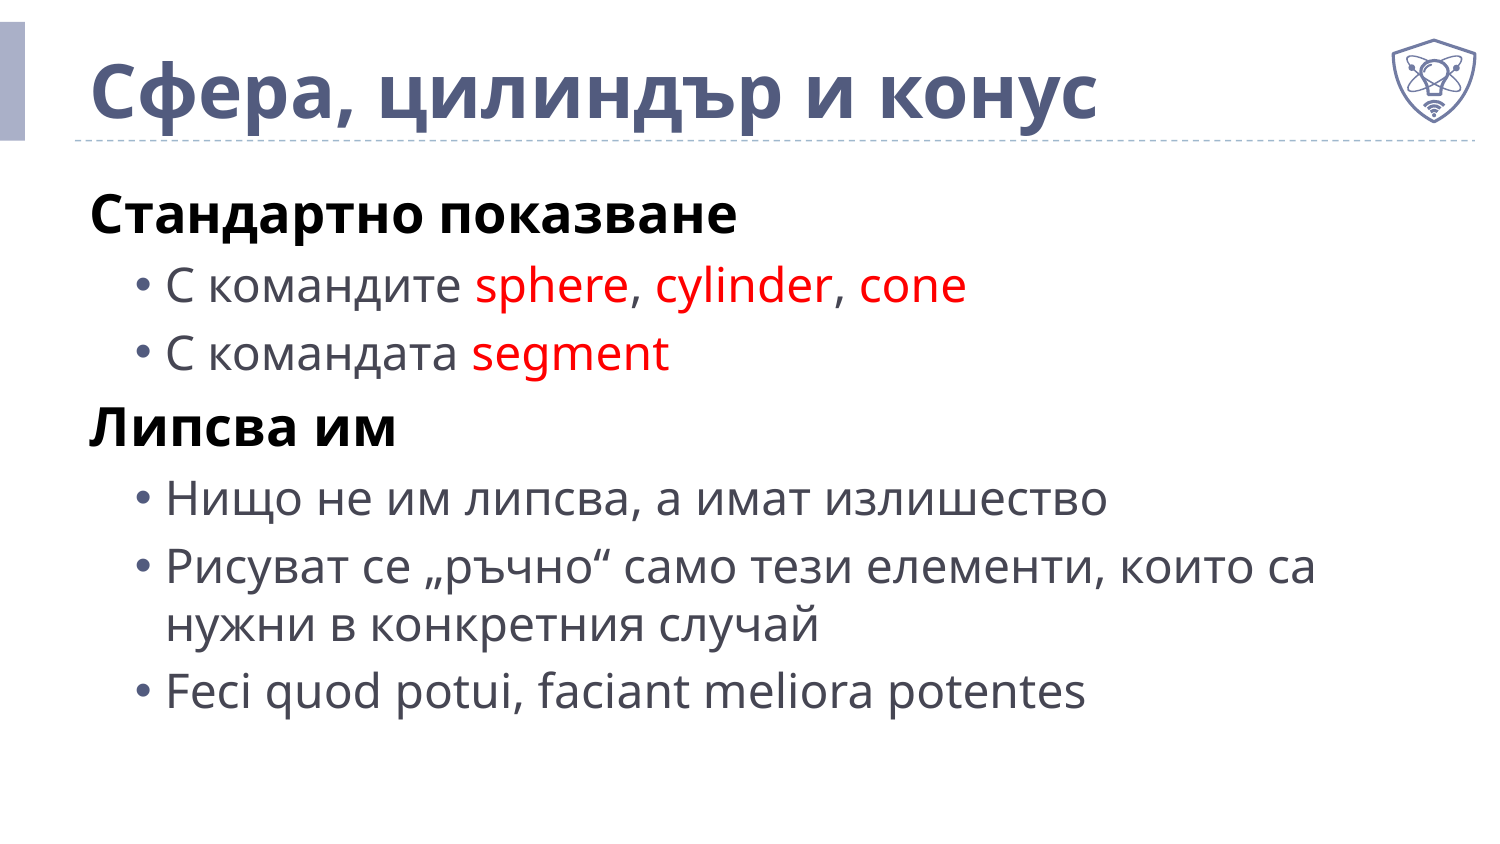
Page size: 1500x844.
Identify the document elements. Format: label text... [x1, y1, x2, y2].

list Стандартно показване С командите sphere, cylinder, cone С командата segment Липсва им Нищо не им липсва, а имат излишество Рисуват се „ръчно“ само тези елементи, които са нужни в конкретния случай Feci quod potui, faciant meliora potentes [75, 171, 1475, 835]
title Сфера, цилиндър и конус [75, 18, 1475, 141]
